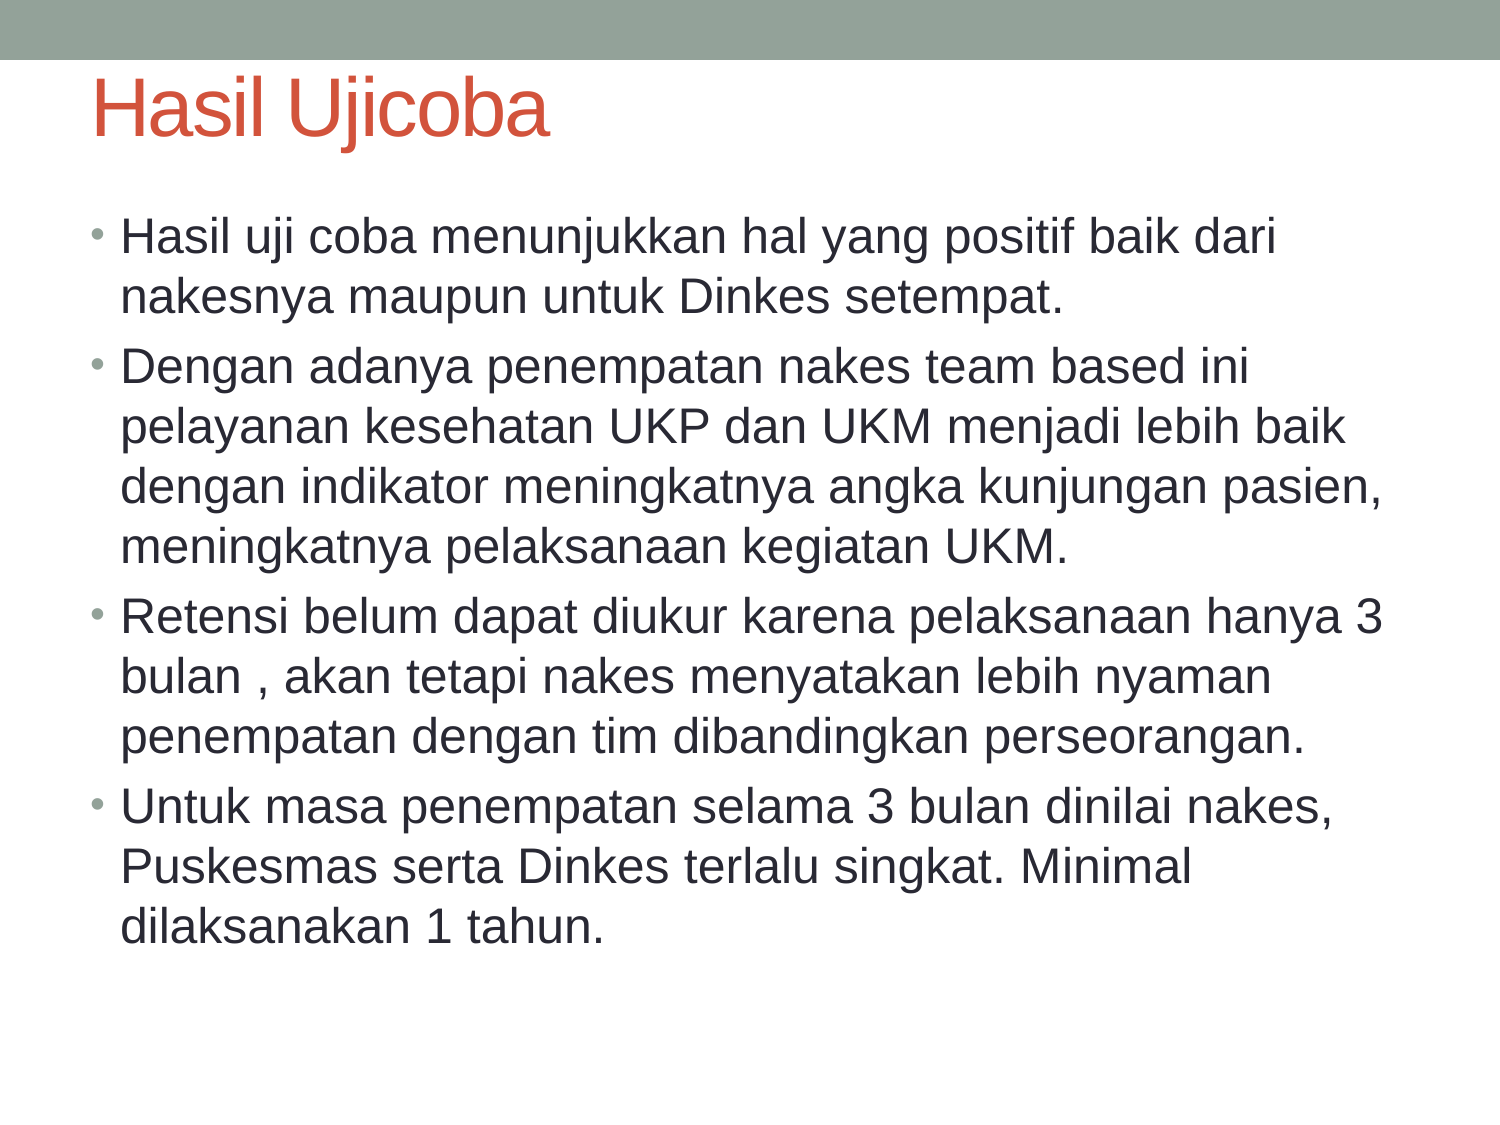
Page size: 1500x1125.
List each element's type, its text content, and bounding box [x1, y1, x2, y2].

title Hasil Ujicoba [75, 45, 1425, 161]
list Hasil uji coba menunjukkan hal yang positif baik dari nakesnya maupun untuk Dinkes setempat. Dengan adanya penempatan nakes team based ini pelayanan kesehatan UKP dan UKM menjadi lebih baik dengan indikator meningkatnya angka kunjungan pasien, meningkatnya pelaksanaan kegiatan UKM. Retensi belum dapat diukur karena pelaksanaan hanya 3 bulan , akan tetapi nakes menyatakan lebih nyaman penempatan dengan tim dibandingkan perseorangan. Untuk masa penempatan selama 3 bulan dinilai nakes, Puskesmas serta Dinkes terlalu singkat. Minimal dilaksanakan 1 tahun. [75, 196, 1425, 1005]
